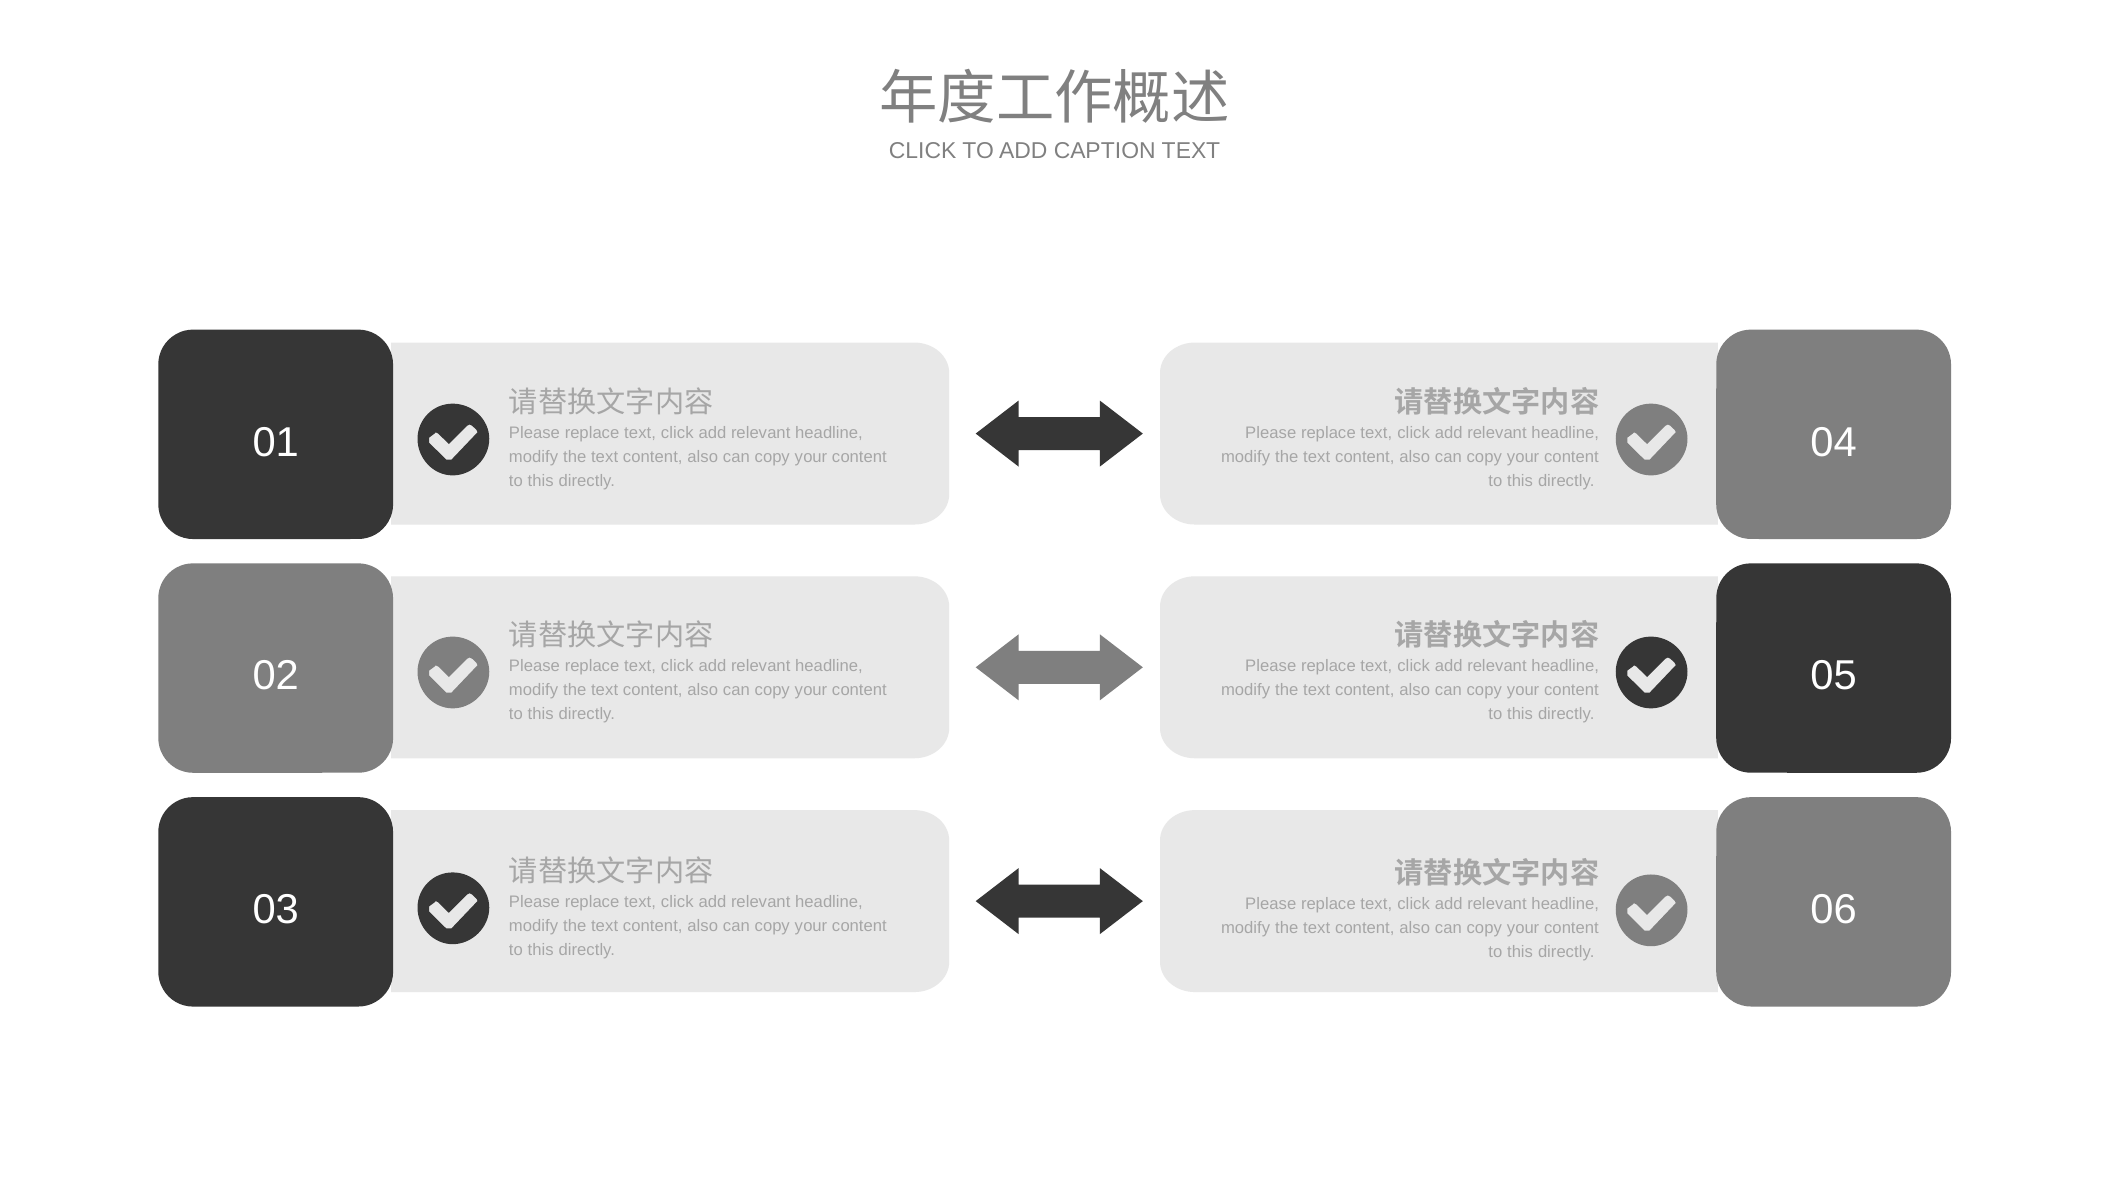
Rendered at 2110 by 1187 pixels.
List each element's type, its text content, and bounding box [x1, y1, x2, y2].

text_box 01 [157, 328, 395, 541]
text_box [417, 403, 490, 476]
text_box [974, 398, 1145, 469]
text_box [1615, 636, 1688, 709]
text_box [390, 575, 951, 760]
text_box 年度工作概述 [865, 60, 1245, 131]
text_box 06 [1715, 796, 1953, 1008]
text_box [1158, 575, 1720, 760]
text_box 03 [157, 796, 395, 1008]
text_box [974, 632, 1145, 703]
text_box 请替换文字内容 Please replace text, click add relevant headline, modify the text content, also can copy your content to this directly. [508, 376, 897, 490]
text_box 05 [1715, 562, 1953, 774]
text_box CLICK TO ADD CAPTION TEXT [865, 135, 1245, 163]
text_box [1615, 874, 1688, 947]
text_box [390, 809, 951, 994]
text_box [1615, 403, 1688, 476]
text_box [1158, 809, 1720, 994]
text_box 04 [1715, 328, 1953, 541]
text_box [1158, 341, 1720, 526]
text_box 请替换文字内容 Please replace text, click add relevant headline, modify the text content, also can copy your content to this directly. [1211, 376, 1600, 490]
text_box [417, 872, 490, 945]
text_box 请替换文字内容 Please replace text, click add relevant headline, modify the text content, also can copy your content to this directly. [508, 609, 897, 723]
text_box 02 [157, 562, 395, 774]
text_box 请替换文字内容 Please replace text, click add relevant headline, modify the text content, also can copy your content to this directly. [1211, 847, 1600, 961]
text_box [974, 865, 1145, 937]
text_box [390, 341, 951, 526]
text_box [417, 636, 490, 709]
text_box 请替换文字内容 Please replace text, click add relevant headline, modify the text content, also can copy your content to this directly. [1211, 609, 1600, 723]
text_box 请替换文字内容 Please replace text, click add relevant headline, modify the text content, also can copy your content to this directly. [508, 844, 897, 959]
